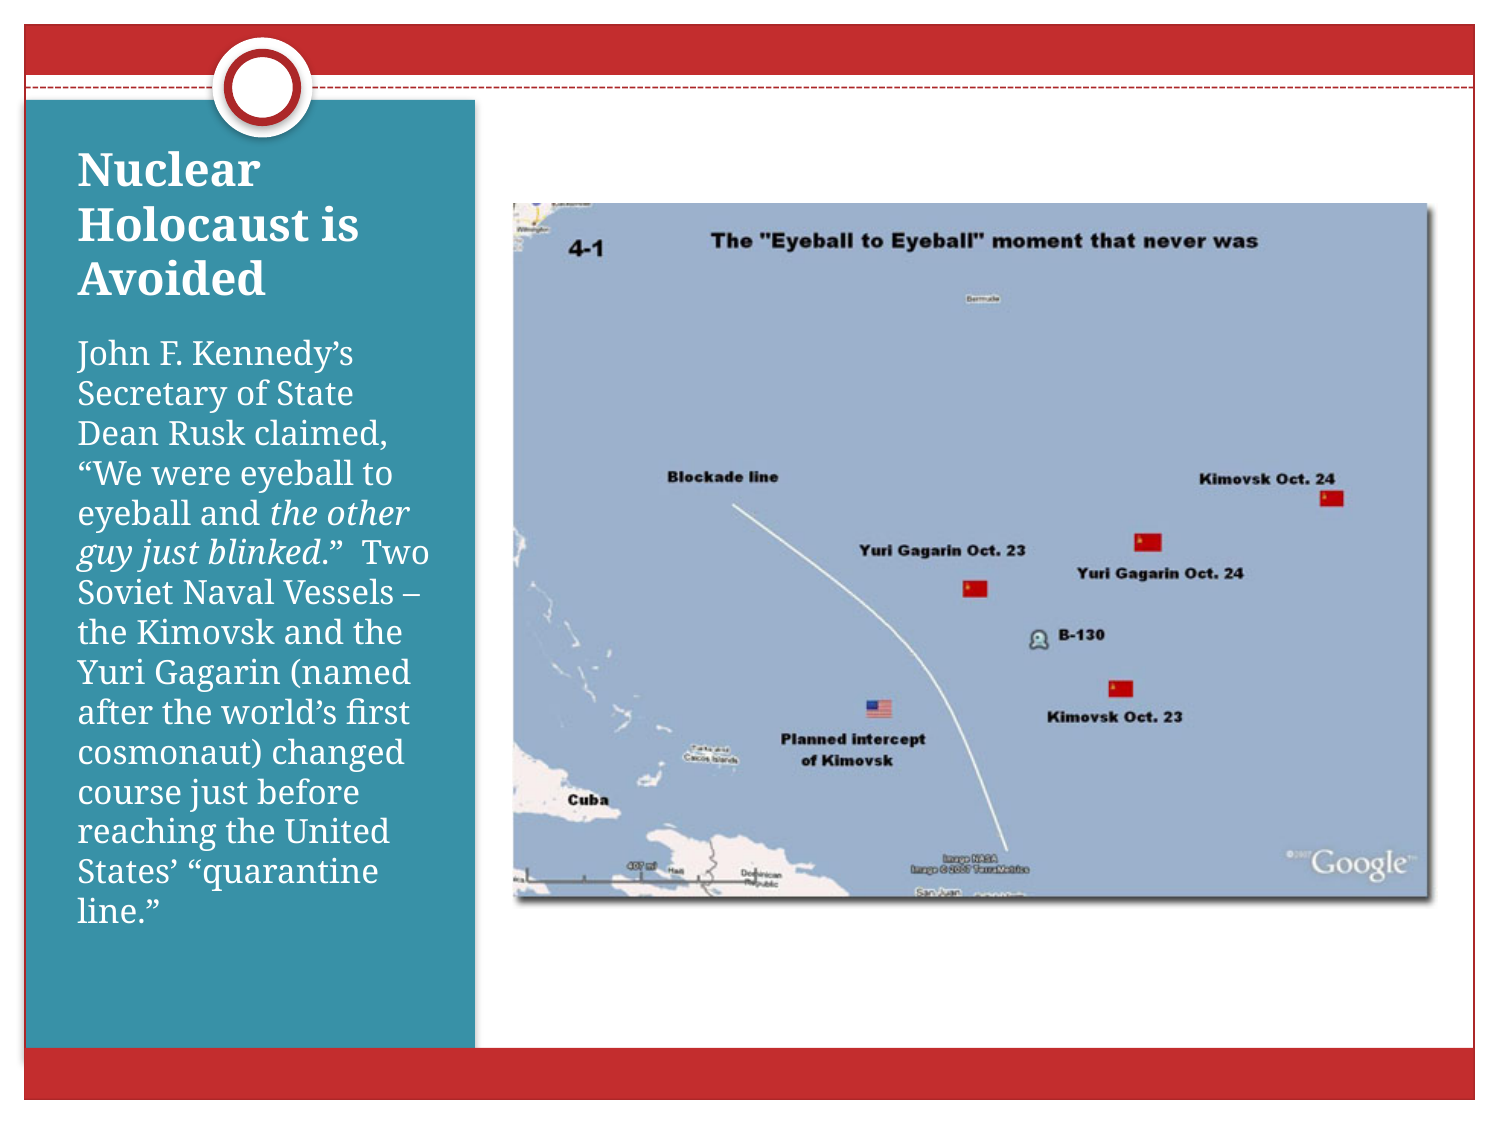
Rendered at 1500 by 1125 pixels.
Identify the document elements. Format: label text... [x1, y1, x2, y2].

list John F. Kennedy’s Secretary of State Dean Rusk claimed, “We were eyeball to eyeball and the other guy just blinked.” Two Soviet Naval Vessels – the Kimovsk and the Yuri Gagarin (named after the world’s first cosmonaut) changed course just before reaching the United States’ “quarantine line.” [62, 324, 450, 1005]
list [512, 203, 1438, 909]
title Nuclear Holocaust is Avoided [62, 149, 450, 313]
